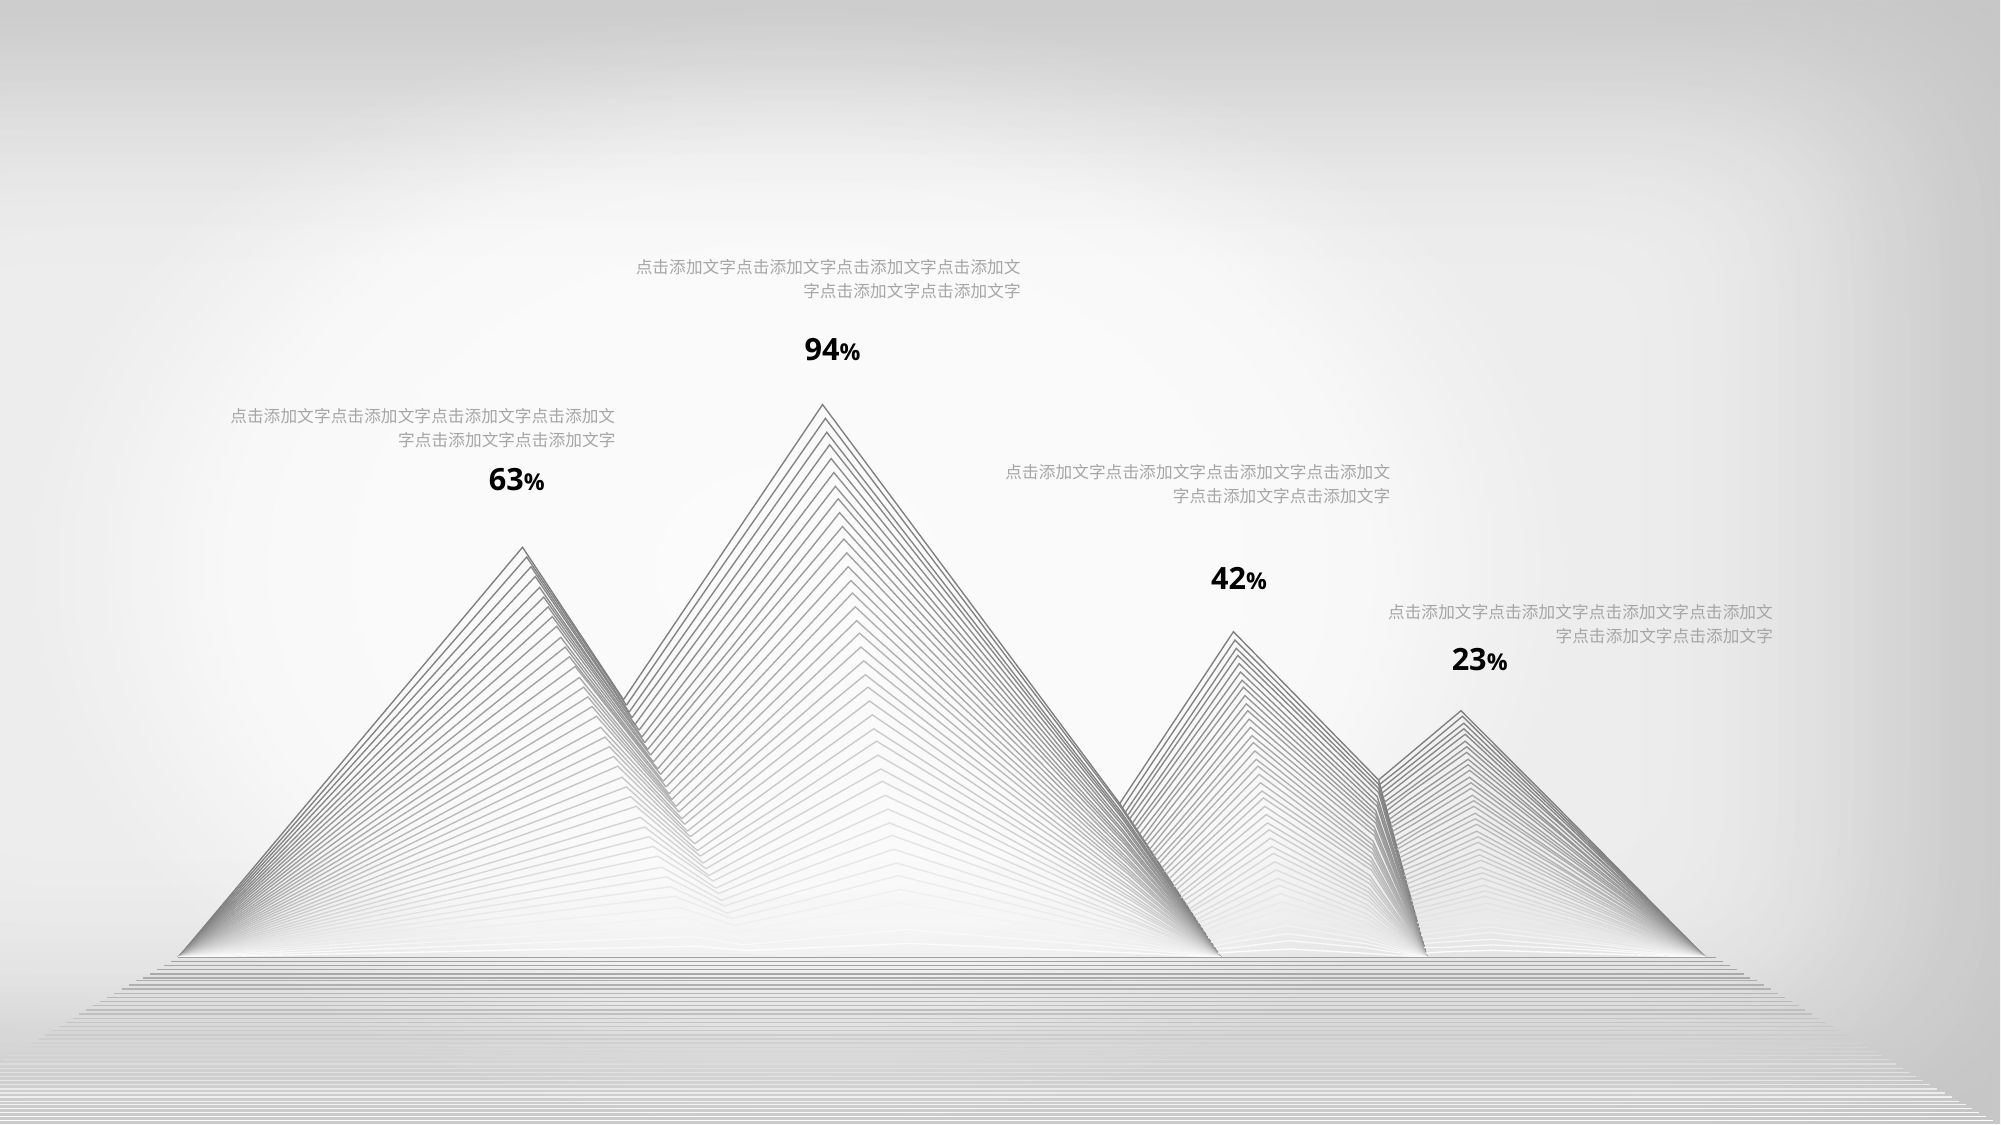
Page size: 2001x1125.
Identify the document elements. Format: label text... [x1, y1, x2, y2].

picture [0, 0, 2001, 1125]
text_box 94% [789, 322, 876, 375]
text_box 点击添加文字点击添加文字点击添加文字点击添加文字点击添加文字点击添加文字 [627, 252, 1021, 301]
